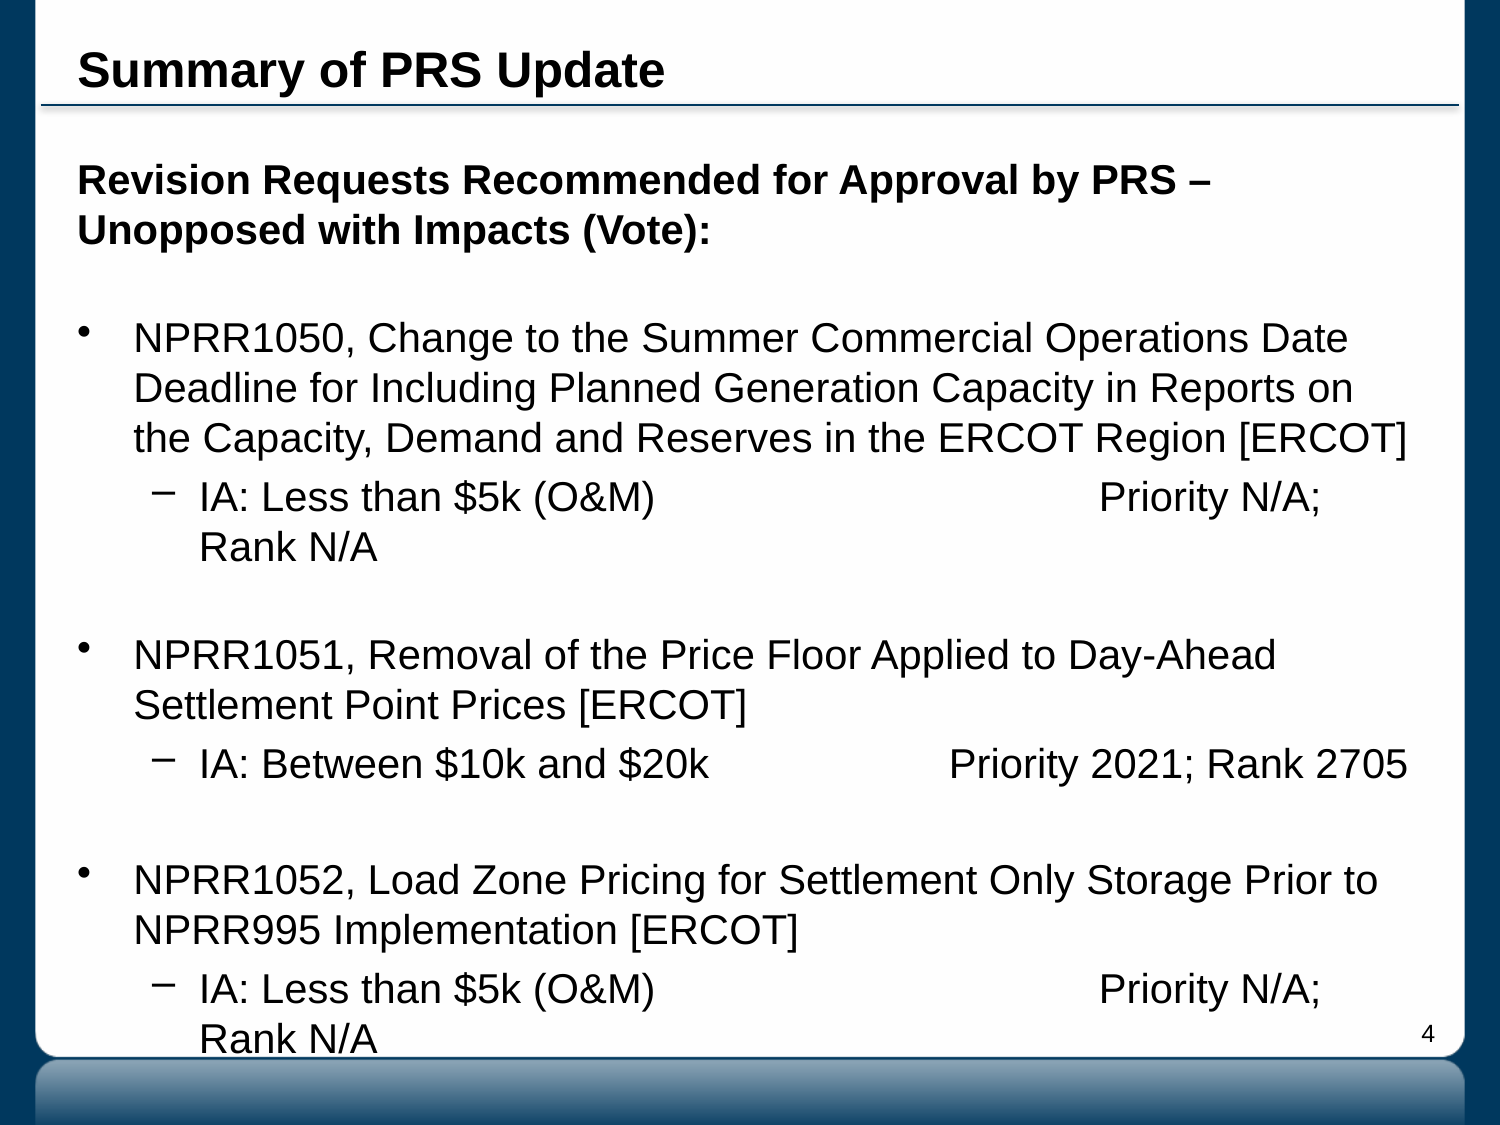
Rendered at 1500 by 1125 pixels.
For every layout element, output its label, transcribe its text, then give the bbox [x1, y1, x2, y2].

picture [35, 0, 1465, 1125]
text_box Revision Requests Recommended for Approval by PRS – Unopposed with Impacts (Vote): NPRR1050, Change to the Summer Commercial Operations Date Deadline for Including Planned Generation Capacity in Reports on the Capacity, Demand and Reserves in the ERCOT Region [ERCOT] IA: Less than $5k (O&M) Priority N/A; Rank N/A NPRR1051, Removal of the Price Floor Applied to Day-Ahead Settlement Point Prices [ERCOT] IA: Between $10k and $20k Priority 2021; Rank 2705 NPRR1052, Load Zone Pricing for Settlement Only Storage Prior to NPRR995 Implementation [ERCOT] IA: Less than $5k (O&M) Priority N/A; Rank N/A [62, 145, 1431, 1024]
title Summary of PRS Update [62, 29, 1450, 106]
